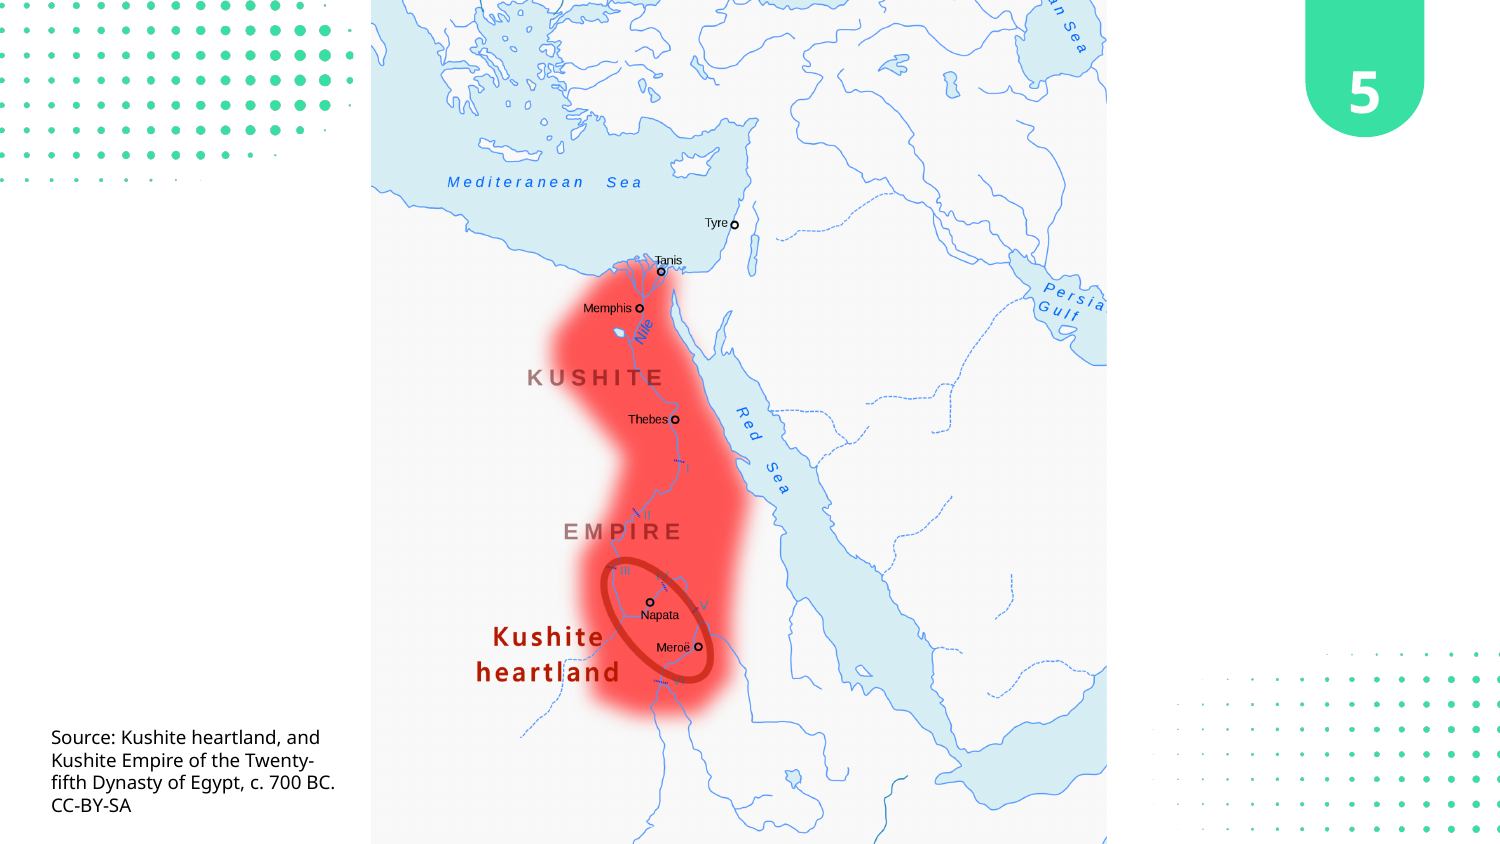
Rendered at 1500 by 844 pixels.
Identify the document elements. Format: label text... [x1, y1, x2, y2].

text_box Source: Kushite heartland, and Kushite Empire of the Twenty-fifth Dynasty of Egypt, c. 700 BC. CC-BY-SA [35, 711, 354, 828]
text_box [1300, 0, 1430, 138]
picture [370, 0, 1108, 844]
text_box [0, 0, 354, 182]
text_box [1128, 652, 1500, 844]
